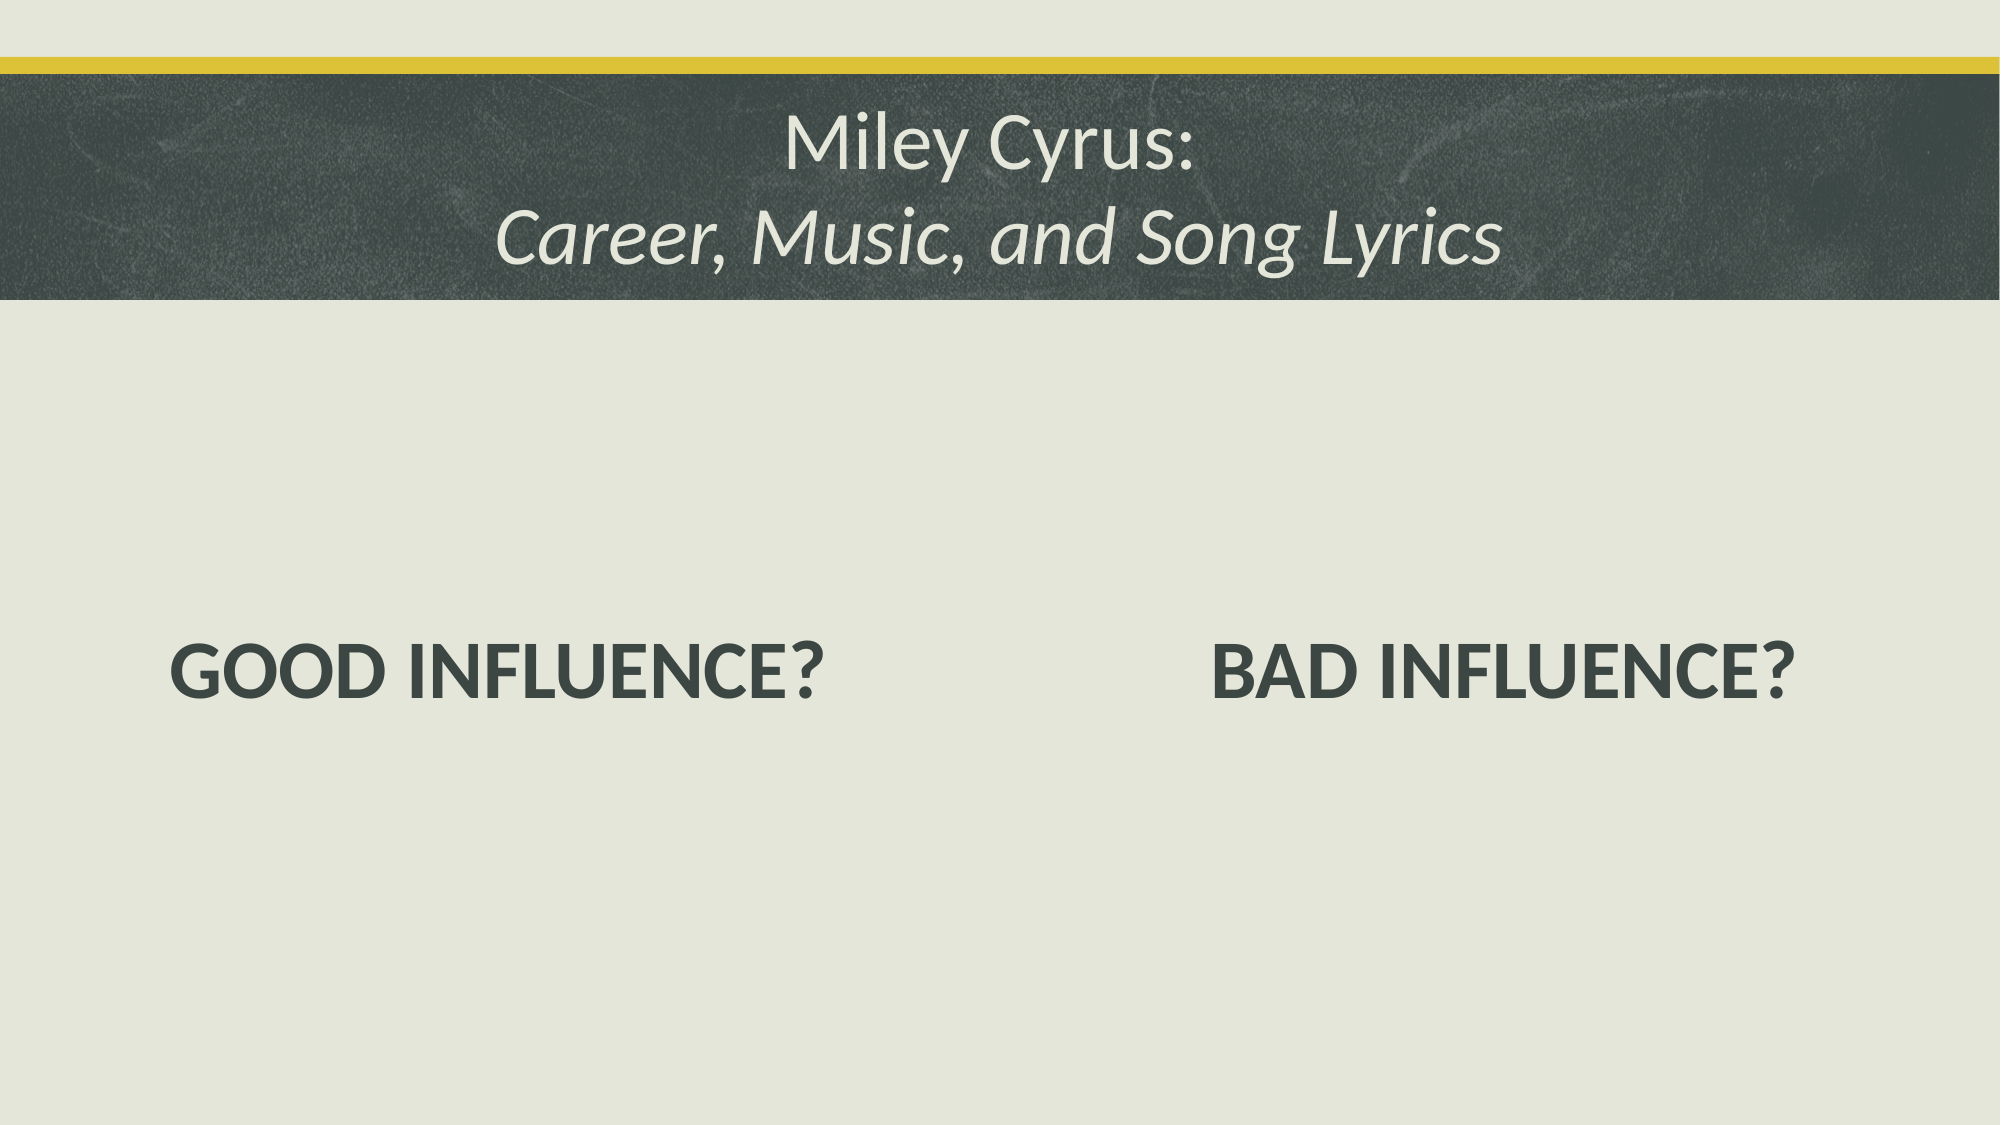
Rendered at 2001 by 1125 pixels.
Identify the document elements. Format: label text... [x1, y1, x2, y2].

list GOOD INFLUENCE? [154, 586, 891, 723]
list BAD INFLUENCE? [1195, 586, 1836, 723]
title Miley Cyrus: Career, Music, and Song Lyrics [210, 76, 1790, 300]
picture [0, 74, 2000, 300]
